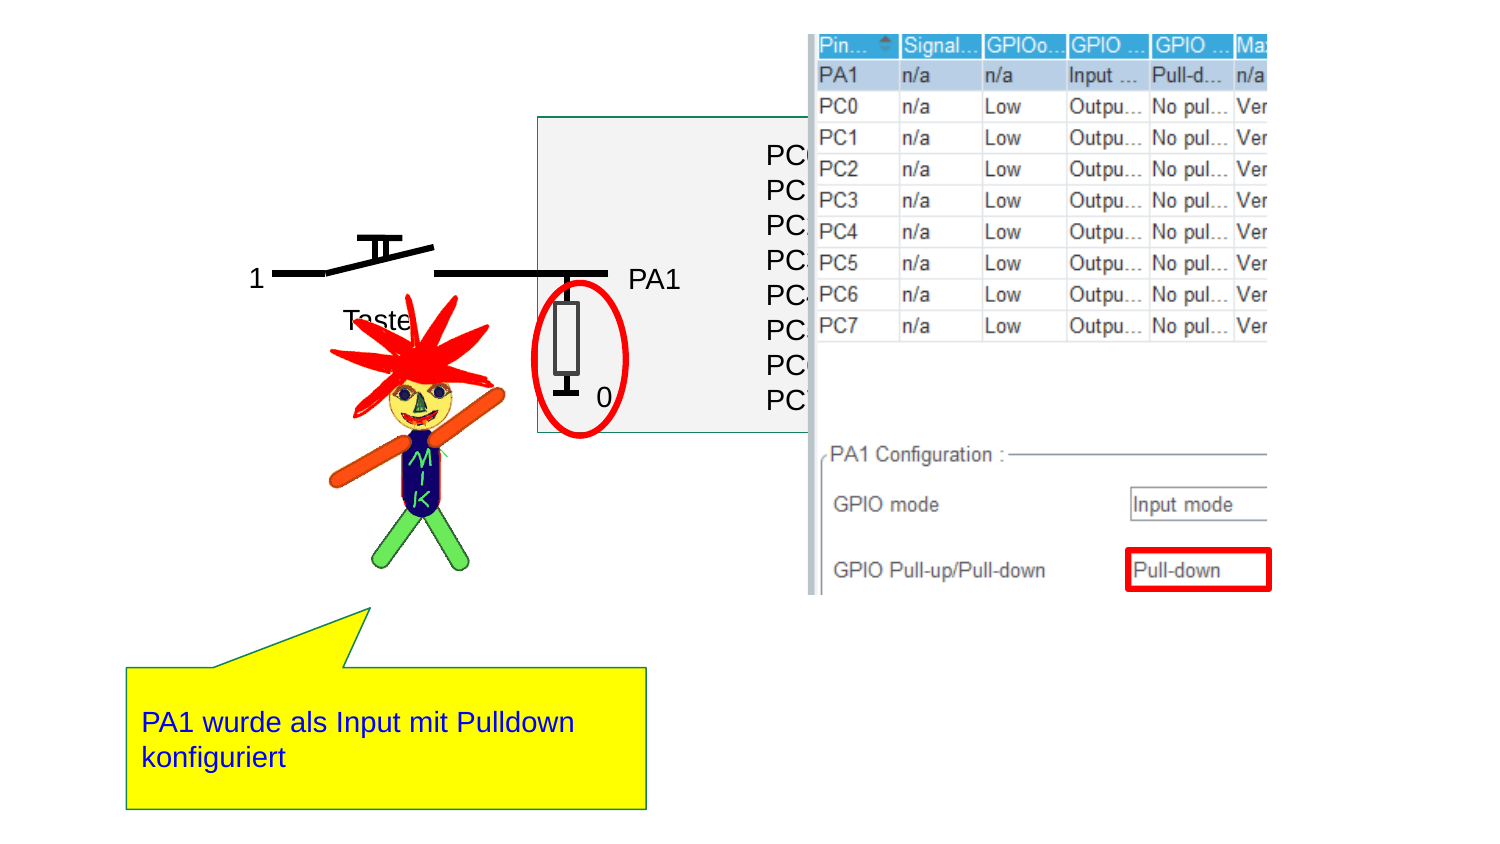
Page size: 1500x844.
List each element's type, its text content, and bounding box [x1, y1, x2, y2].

text_box [537, 116, 802, 433]
picture [310, 285, 518, 578]
text_box 0 [607, 363, 631, 423]
text_box PA1 [613, 245, 697, 305]
text_box [534, 282, 626, 436]
text_box PA1 wurde als Input mit Pulldown konfiguriert [126, 607, 647, 810]
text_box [325, 246, 435, 274]
picture [807, 34, 1268, 605]
text_box 1 [233, 244, 273, 315]
text_box PC0 PC1 PC2 PC3 PC4 PC5 PC6 PC7 [731, 121, 802, 430]
